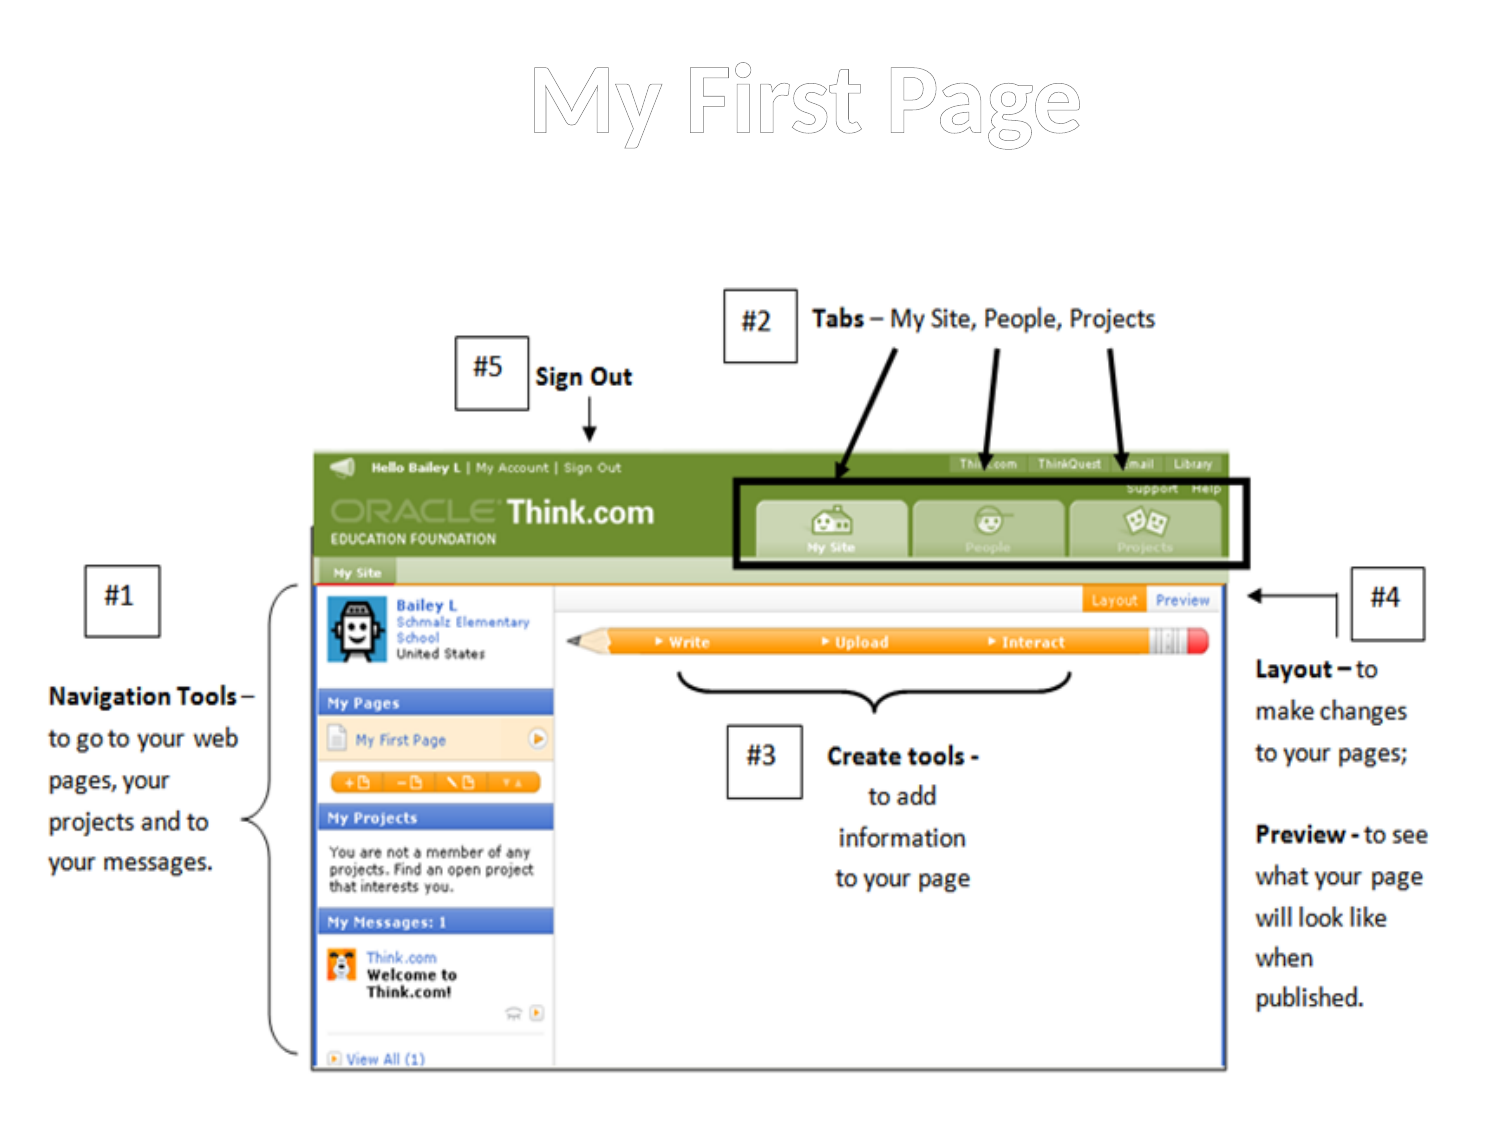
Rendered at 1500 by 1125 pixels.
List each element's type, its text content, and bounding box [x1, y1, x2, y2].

text_box My First Page [425, 24, 1186, 160]
picture [35, 262, 1451, 1076]
